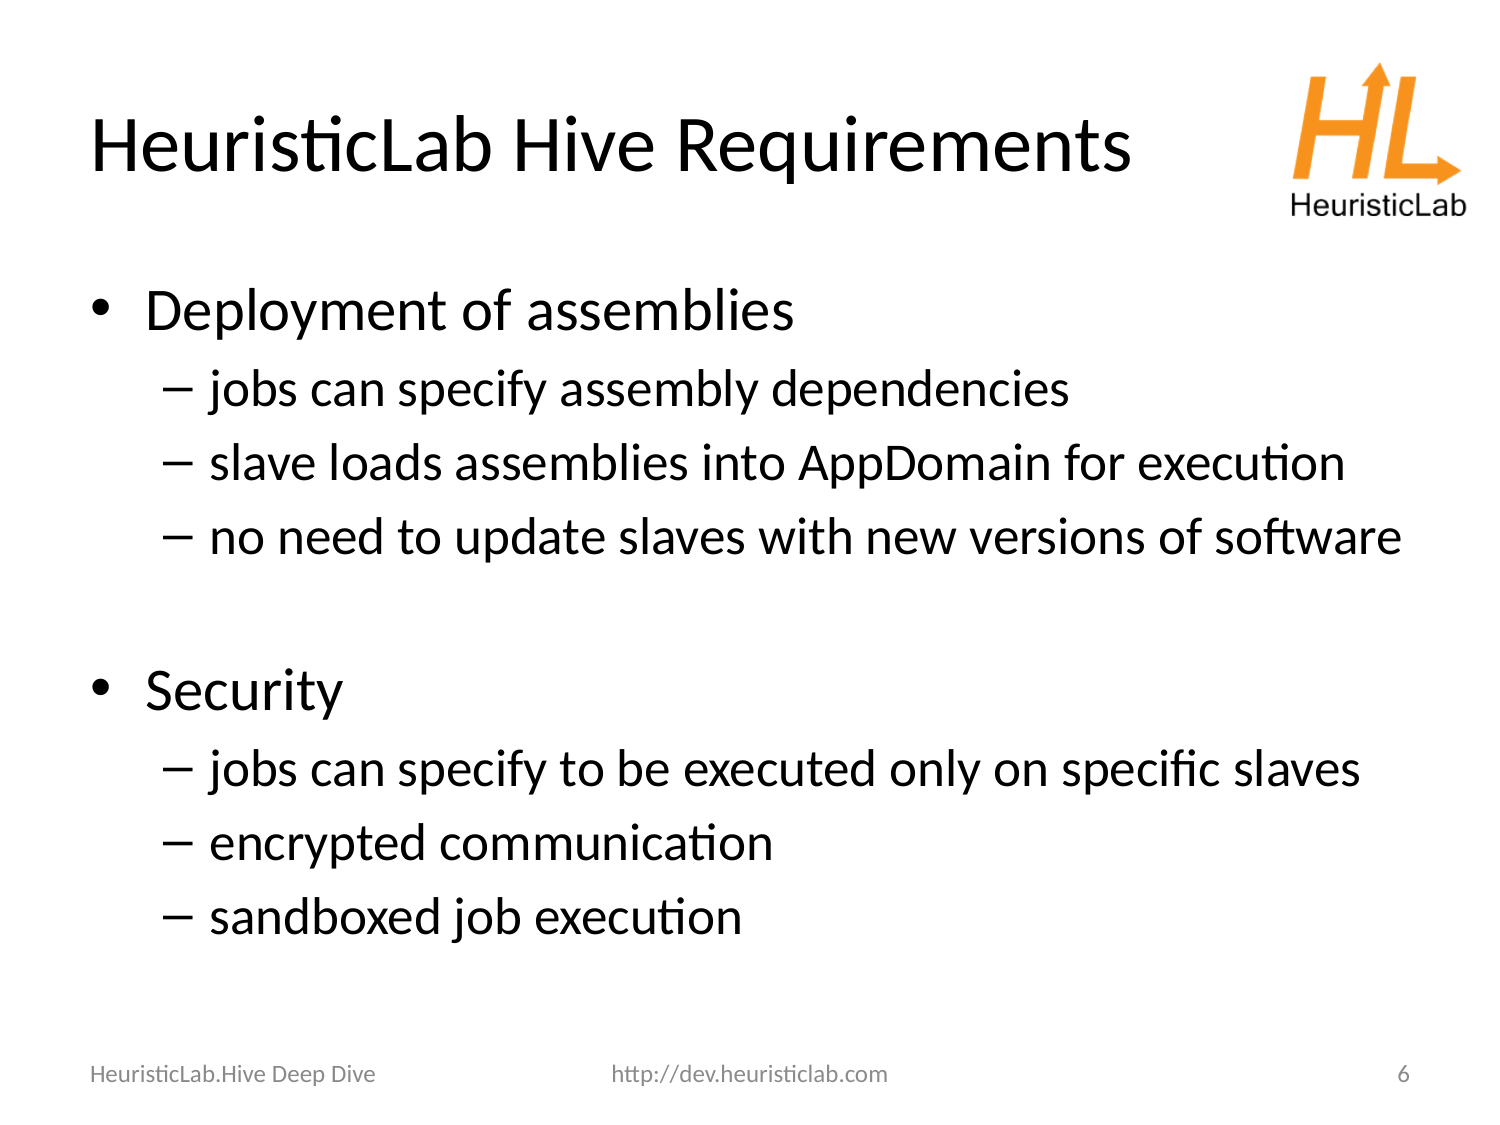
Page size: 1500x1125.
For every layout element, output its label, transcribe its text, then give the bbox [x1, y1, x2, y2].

footer http://dev.heuristiclab.com [512, 1042, 988, 1103]
picture [1281, 27, 1474, 244]
title HeuristicLab Hive Requirements [74, 44, 1282, 233]
list Deployment of assemblies jobs can specify assembly dependencies slave loads assemblies into AppDomain for execution no need to update slaves with new versions of software Security jobs can specify to be executed only on specific slaves encrypted communication sandboxed job execution [74, 262, 1426, 1006]
slide_number HeuristicLab.Hive Deep Dive [75, 1042, 425, 1103]
slide_number 6 [1074, 1042, 1425, 1103]
